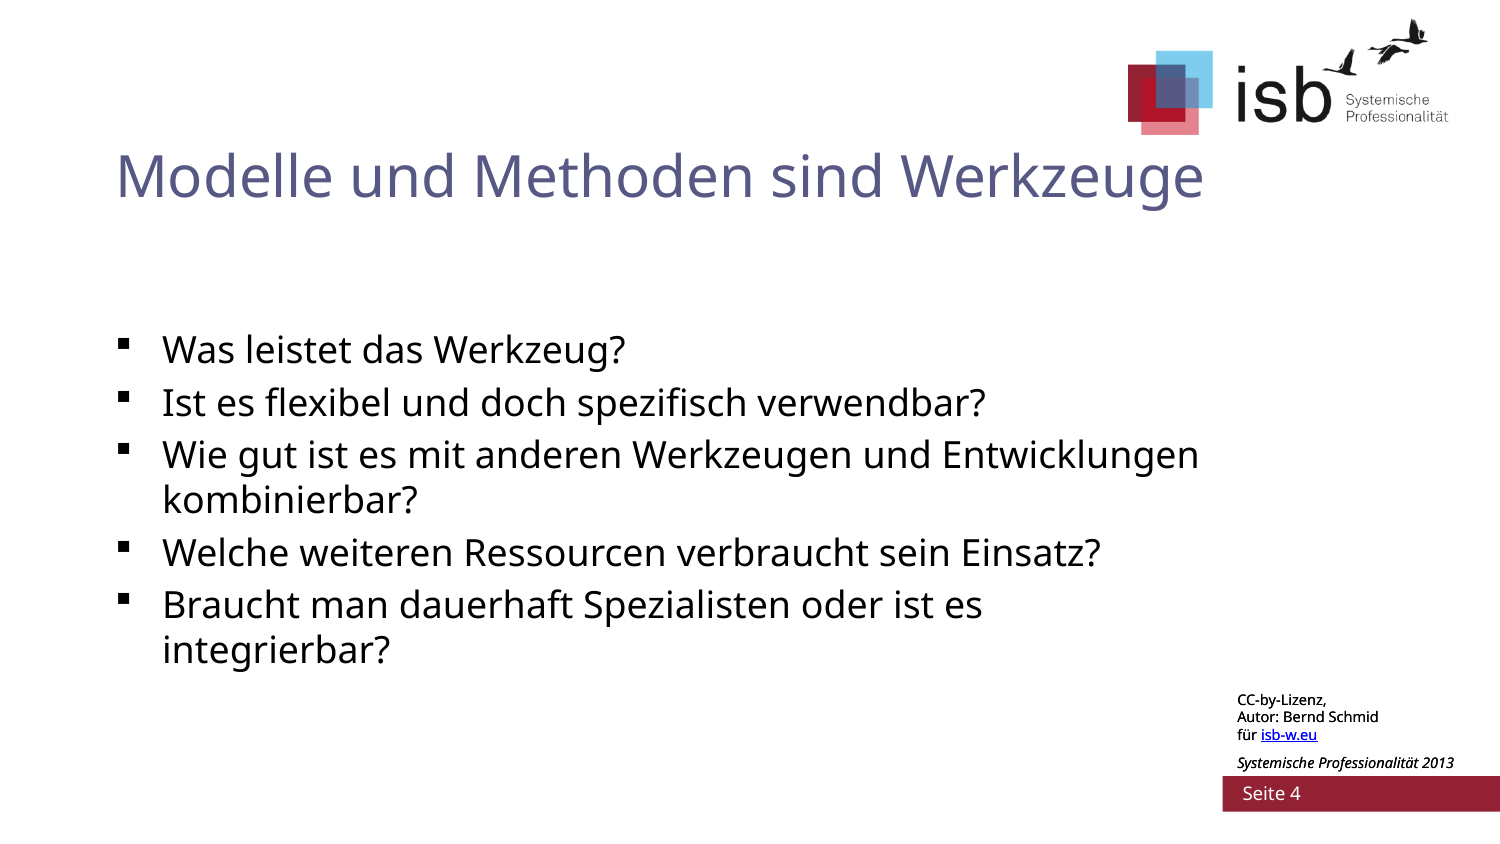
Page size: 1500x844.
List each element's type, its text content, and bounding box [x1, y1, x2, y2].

list Was leistet das Werkzeug? Ist es flexibel und doch spezifisch verwendbar? Wie gut ist es mit anderen Werkzeugen und Entwicklungen kombinierbar? Welche weiteren Ressourcen verbraucht sein Einsatz? Braucht man dauerhaft Spezialisten oder ist es integrierbar? [100, 185, 1223, 812]
text_box CC-by-Lizenz, Autor: Bernd Schmid für isb-w.eu Systemische Professionalität 2013 [1222, 543, 1500, 844]
title Modelle und Methoden sind Werkzeuge [100, 67, 1223, 185]
picture [1128, 14, 1461, 139]
